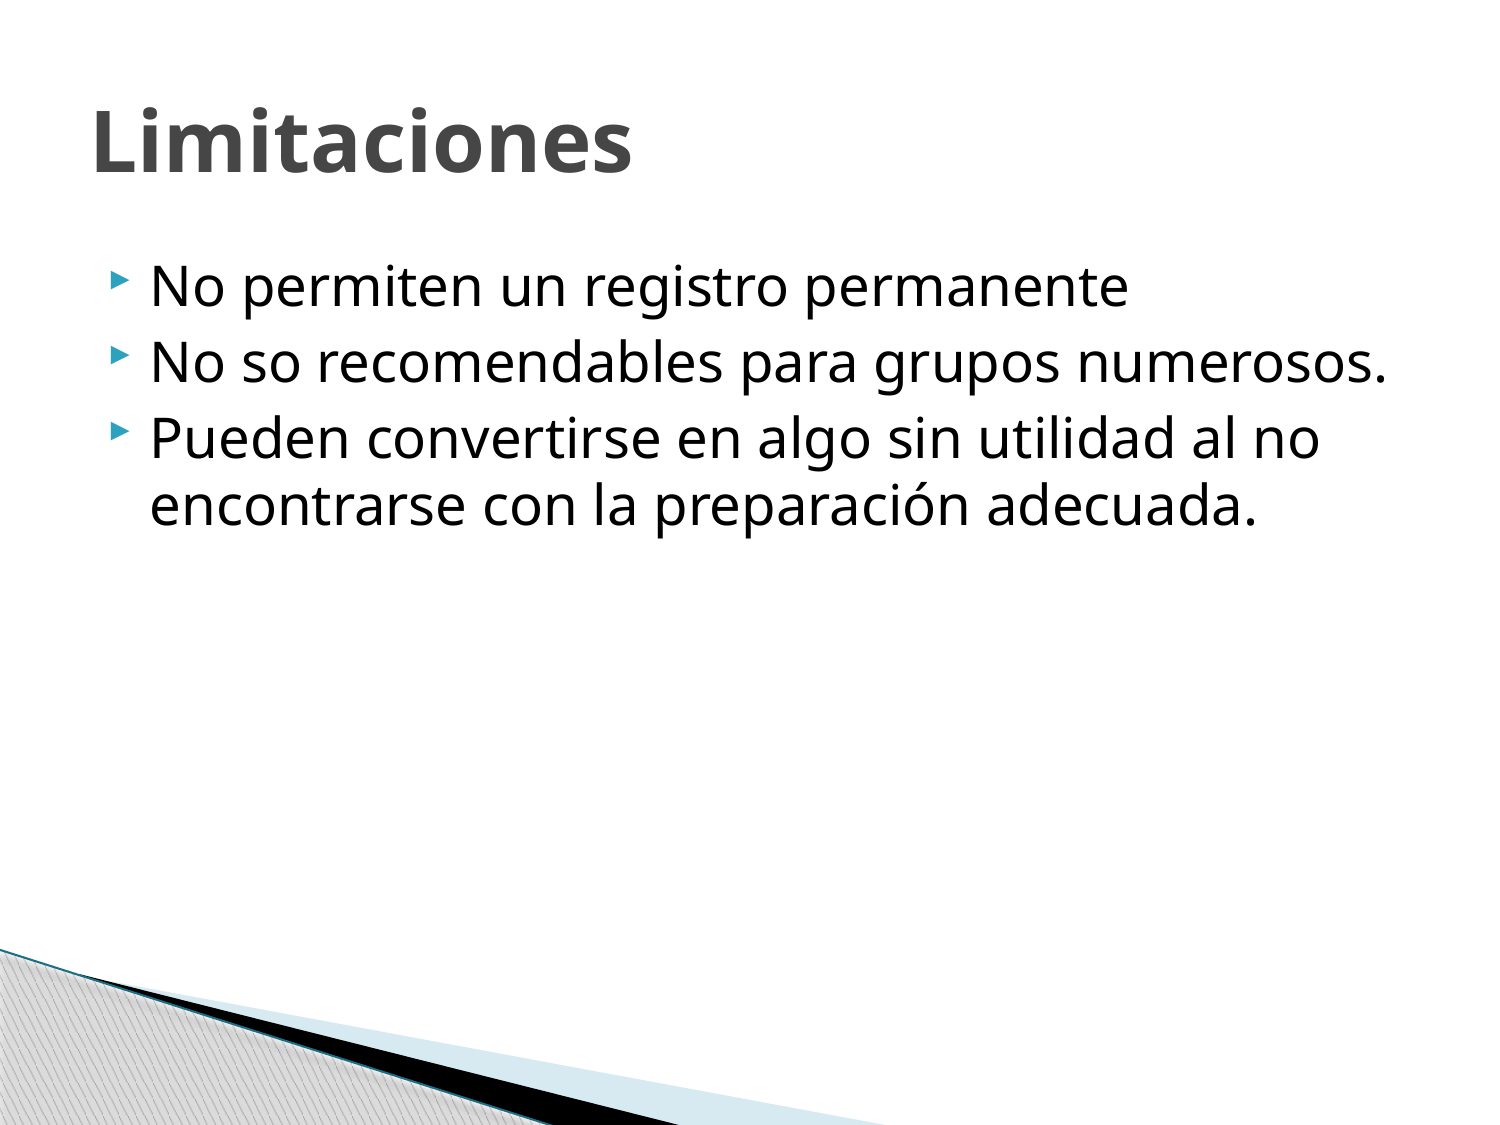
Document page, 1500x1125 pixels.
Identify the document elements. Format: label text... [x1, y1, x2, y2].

list No permiten un registro permanente No so recomendables para grupos numerosos. Pueden convertirse en algo sin utilidad al no encontrarse con la preparación adecuada. [75, 243, 1425, 986]
title Limitaciones [75, 45, 1425, 233]
